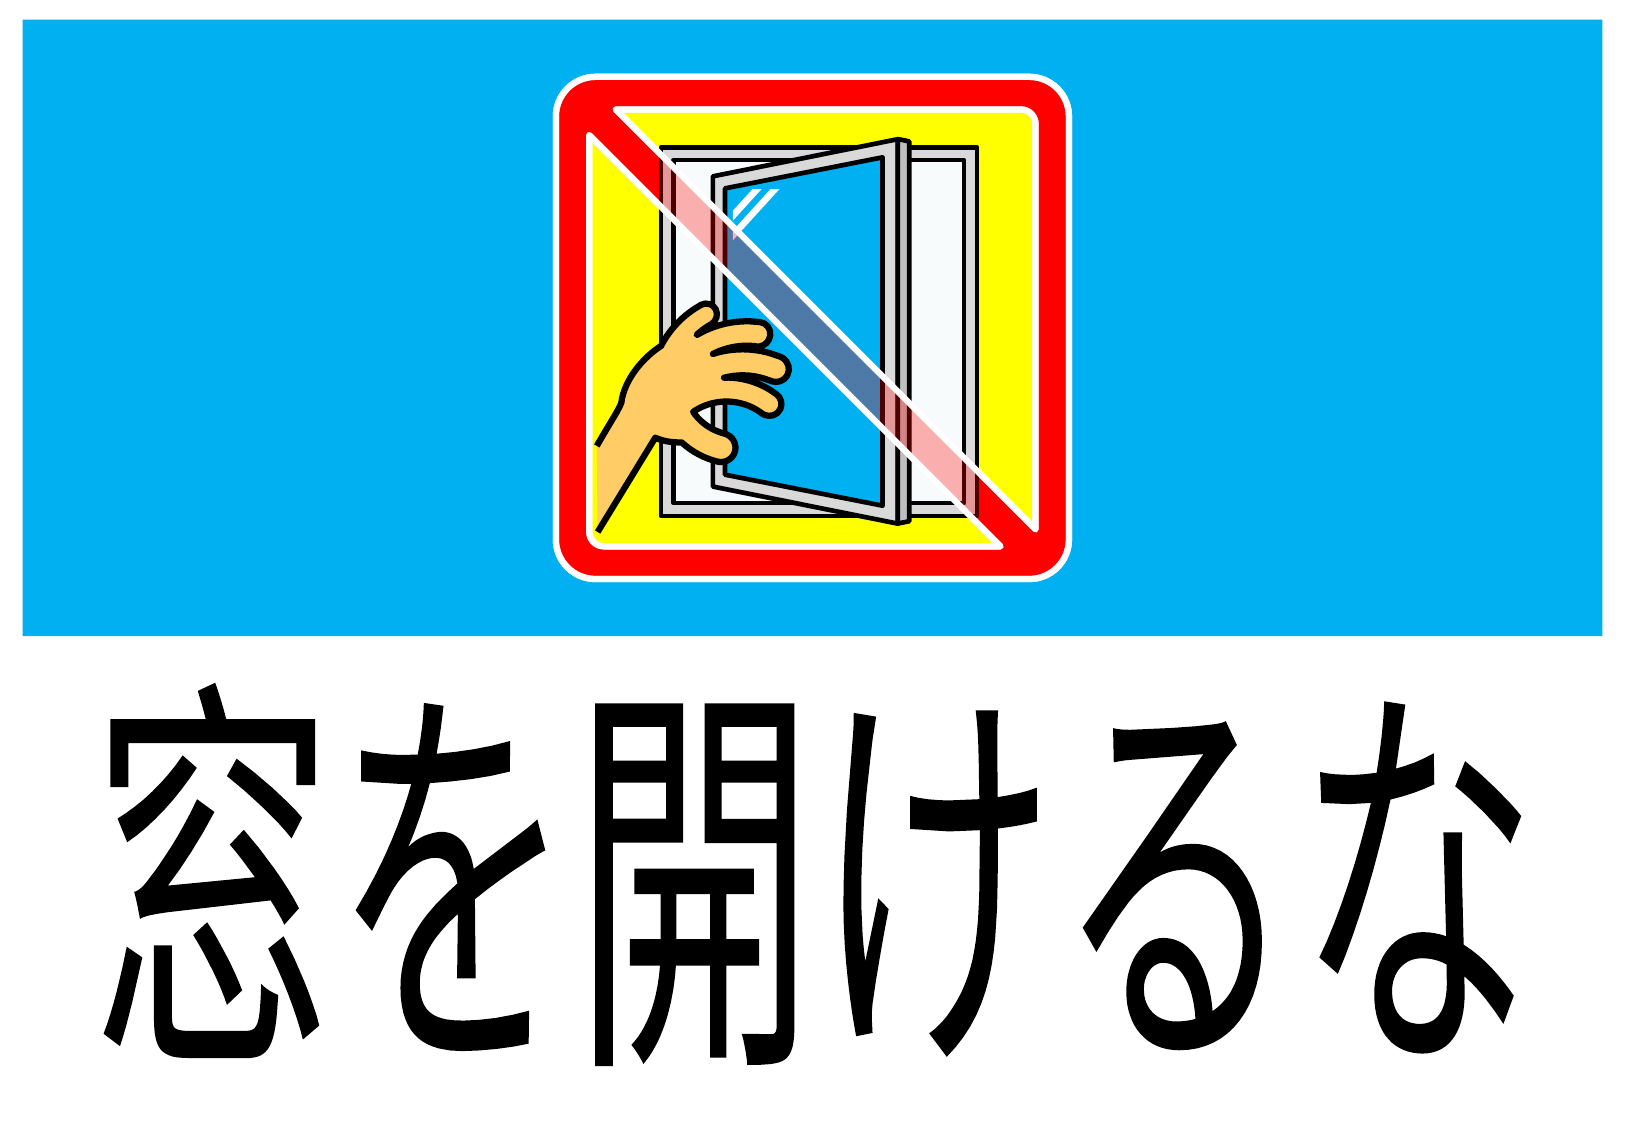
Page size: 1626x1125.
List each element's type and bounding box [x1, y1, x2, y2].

text_box [21, 18, 1604, 638]
text_box [555, 76, 1070, 580]
